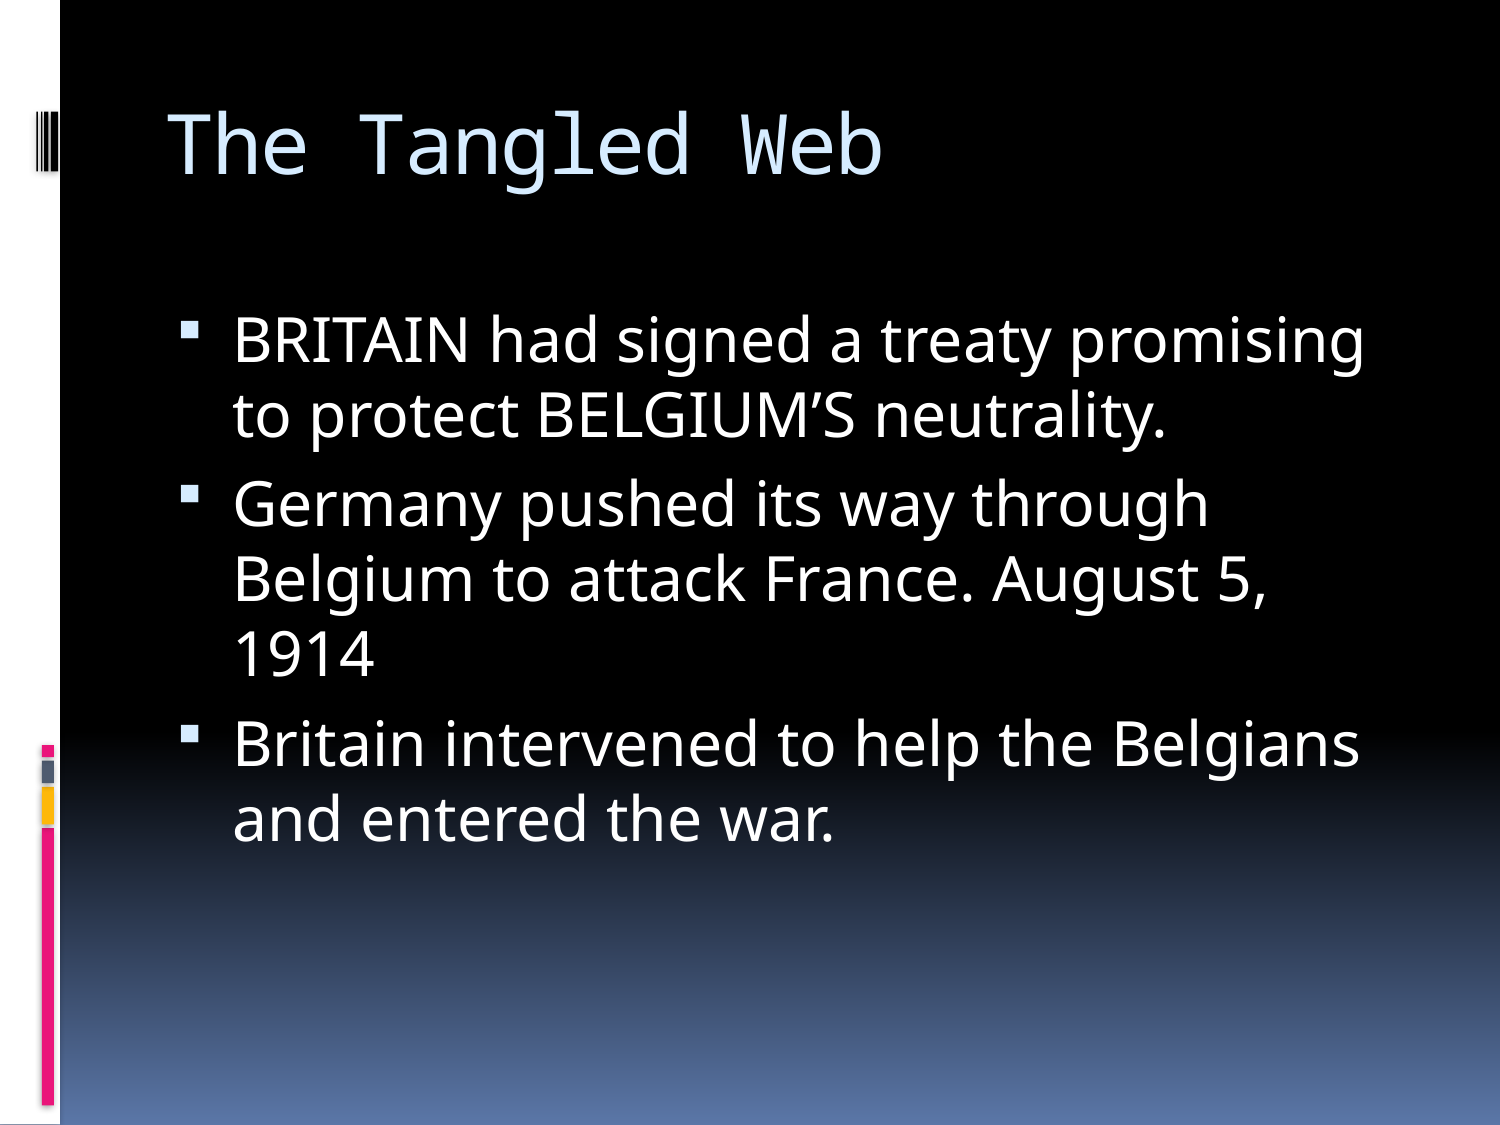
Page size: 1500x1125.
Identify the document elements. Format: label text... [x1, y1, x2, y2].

list BRITAIN had signed a treaty promising to protect BELGIUM’S neutrality. Germany pushed its way through Belgium to attack France. August 5, 1914 Britain intervened to help the Belgians and entered the war. [150, 292, 1425, 1043]
title The Tangled Web [150, 83, 1425, 234]
